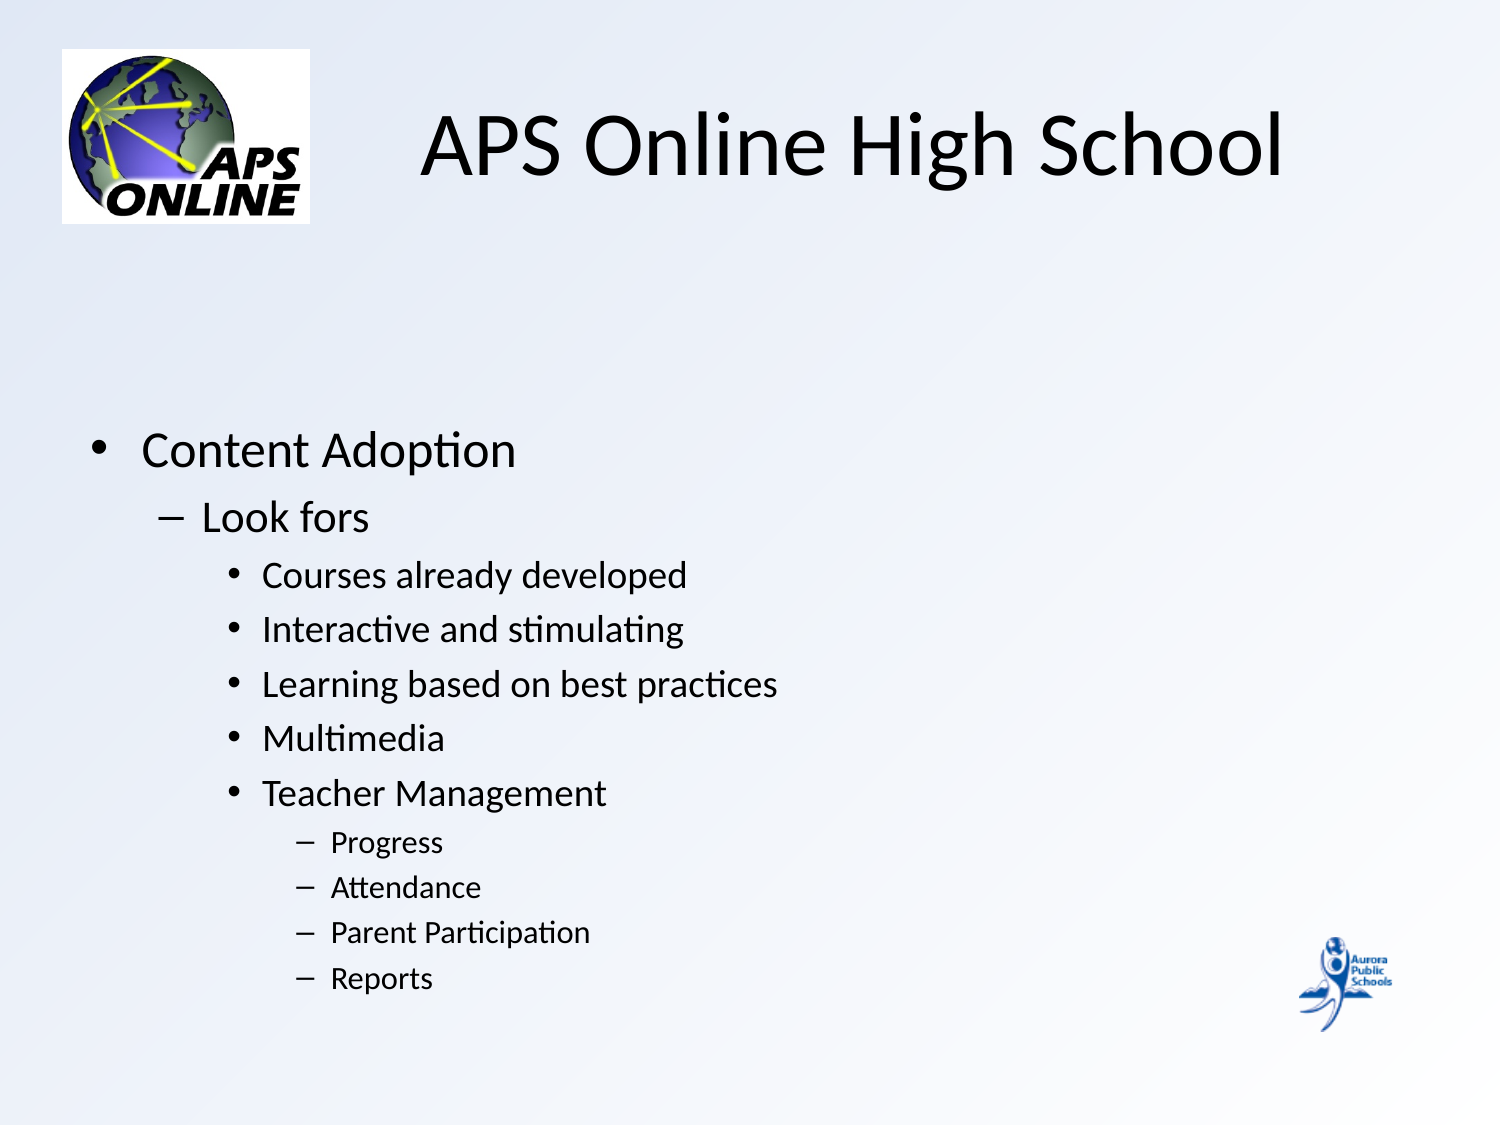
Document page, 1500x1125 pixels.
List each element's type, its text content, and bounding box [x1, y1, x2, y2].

title APS Online High School [75, 45, 1425, 233]
list Content Adoption Look fors Courses already developed Interactive and stimulating Learning based on best practices Multimedia Teacher Management Progress Attendance Parent Participation Reports [75, 262, 1425, 1005]
picture [1299, 937, 1394, 1032]
picture [62, 49, 310, 225]
